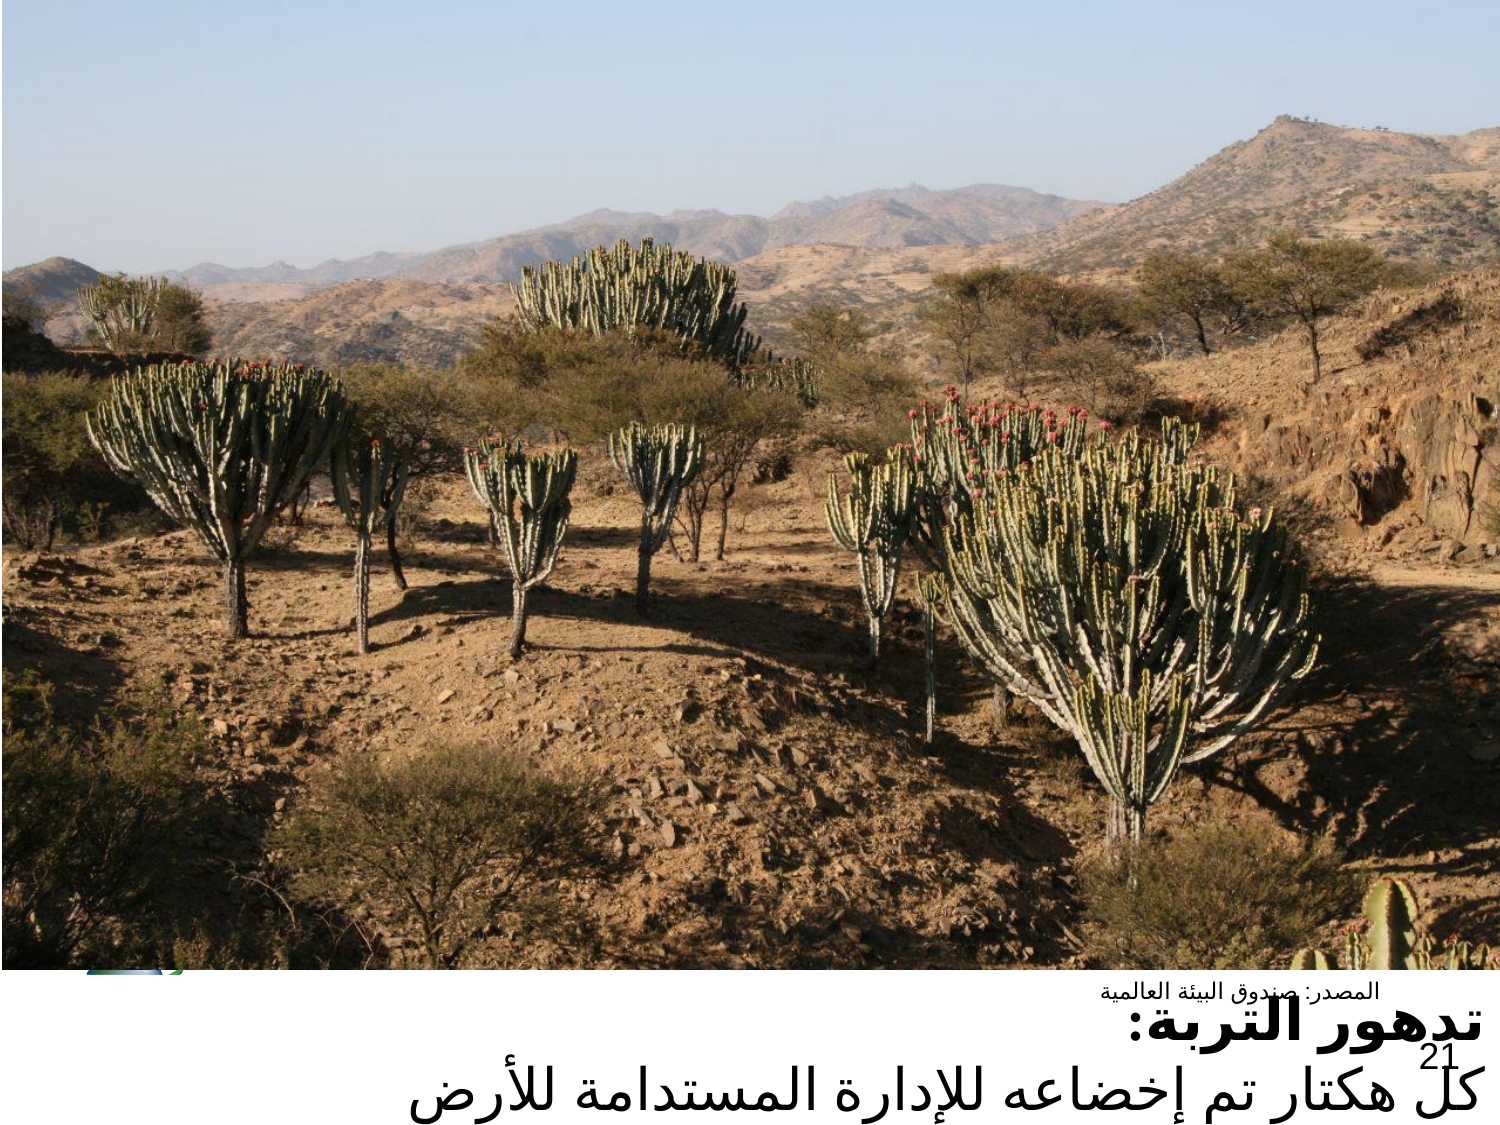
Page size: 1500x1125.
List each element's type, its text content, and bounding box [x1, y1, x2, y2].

slide_number 21 [1387, 1012, 1500, 1095]
text_box المصدر: صندوق البيئة العالمية [1085, 977, 1396, 1012]
picture [0, 0, 1500, 974]
text_box تدهور التربة: كل هكتار تم إخضاعه للإدارة المستدامة للأرض [0, 975, 1500, 1125]
